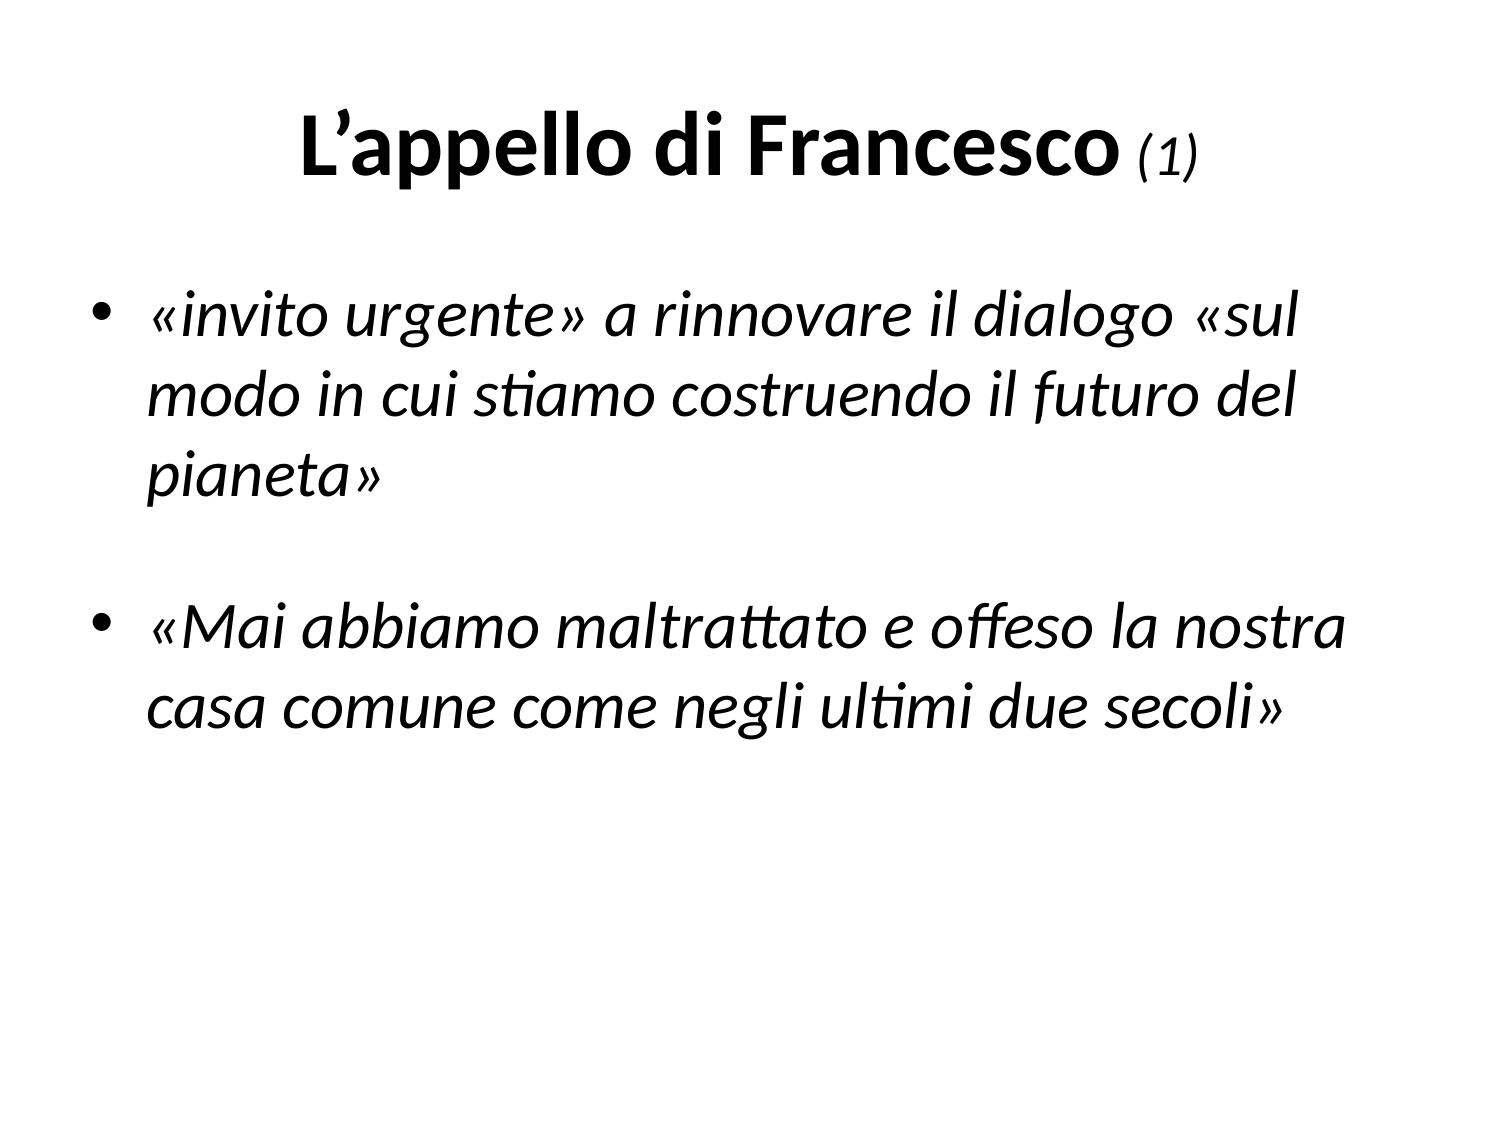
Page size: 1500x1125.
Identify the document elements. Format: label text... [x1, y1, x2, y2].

title L’appello di Francesco (1) [75, 45, 1425, 233]
list «invito urgente» a rinnovare il dialogo «sul modo in cui stiamo costruendo il futuro del pianeta» «Mai abbiamo maltrattato e offeso la nostra casa comune come negli ultimi due secoli» [75, 262, 1425, 1005]
